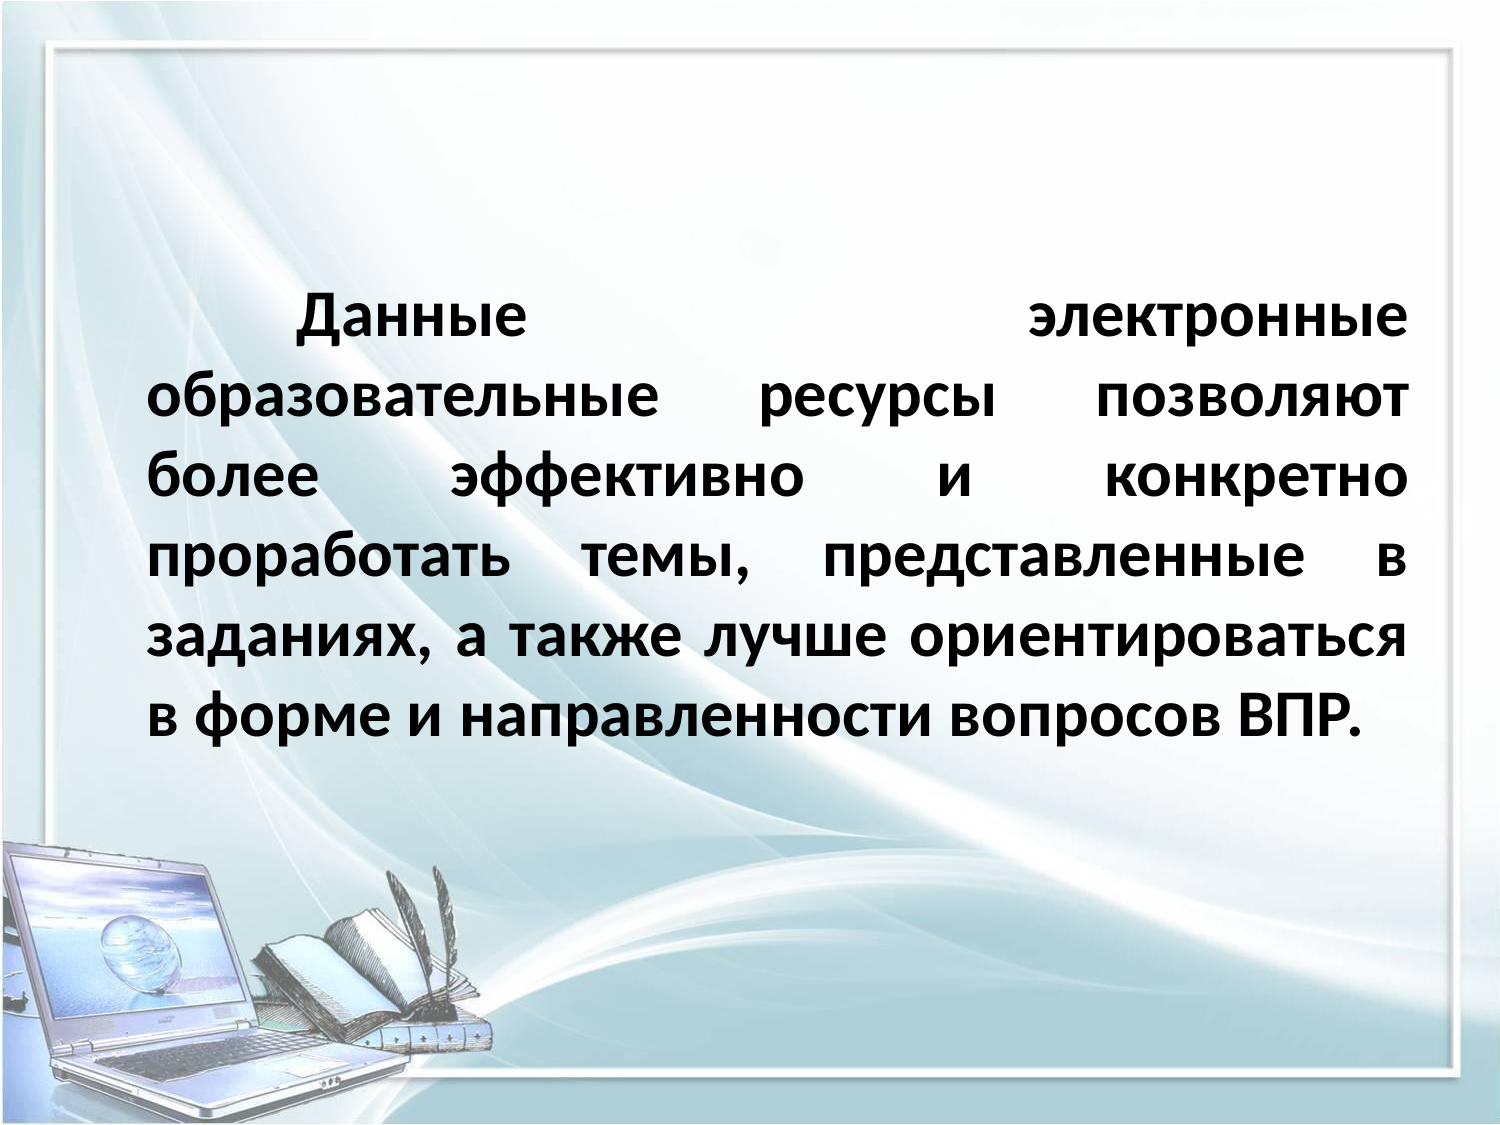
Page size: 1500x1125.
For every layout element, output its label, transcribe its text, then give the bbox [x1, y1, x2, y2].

list Данные электронные образовательные ресурсы позволяют более эффективно и конкретно проработать темы, представленные в заданиях, а также лучше ориентироваться в форме и направленности вопросов ВПР. [75, 262, 1425, 1005]
picture [0, 0, 1500, 1125]
